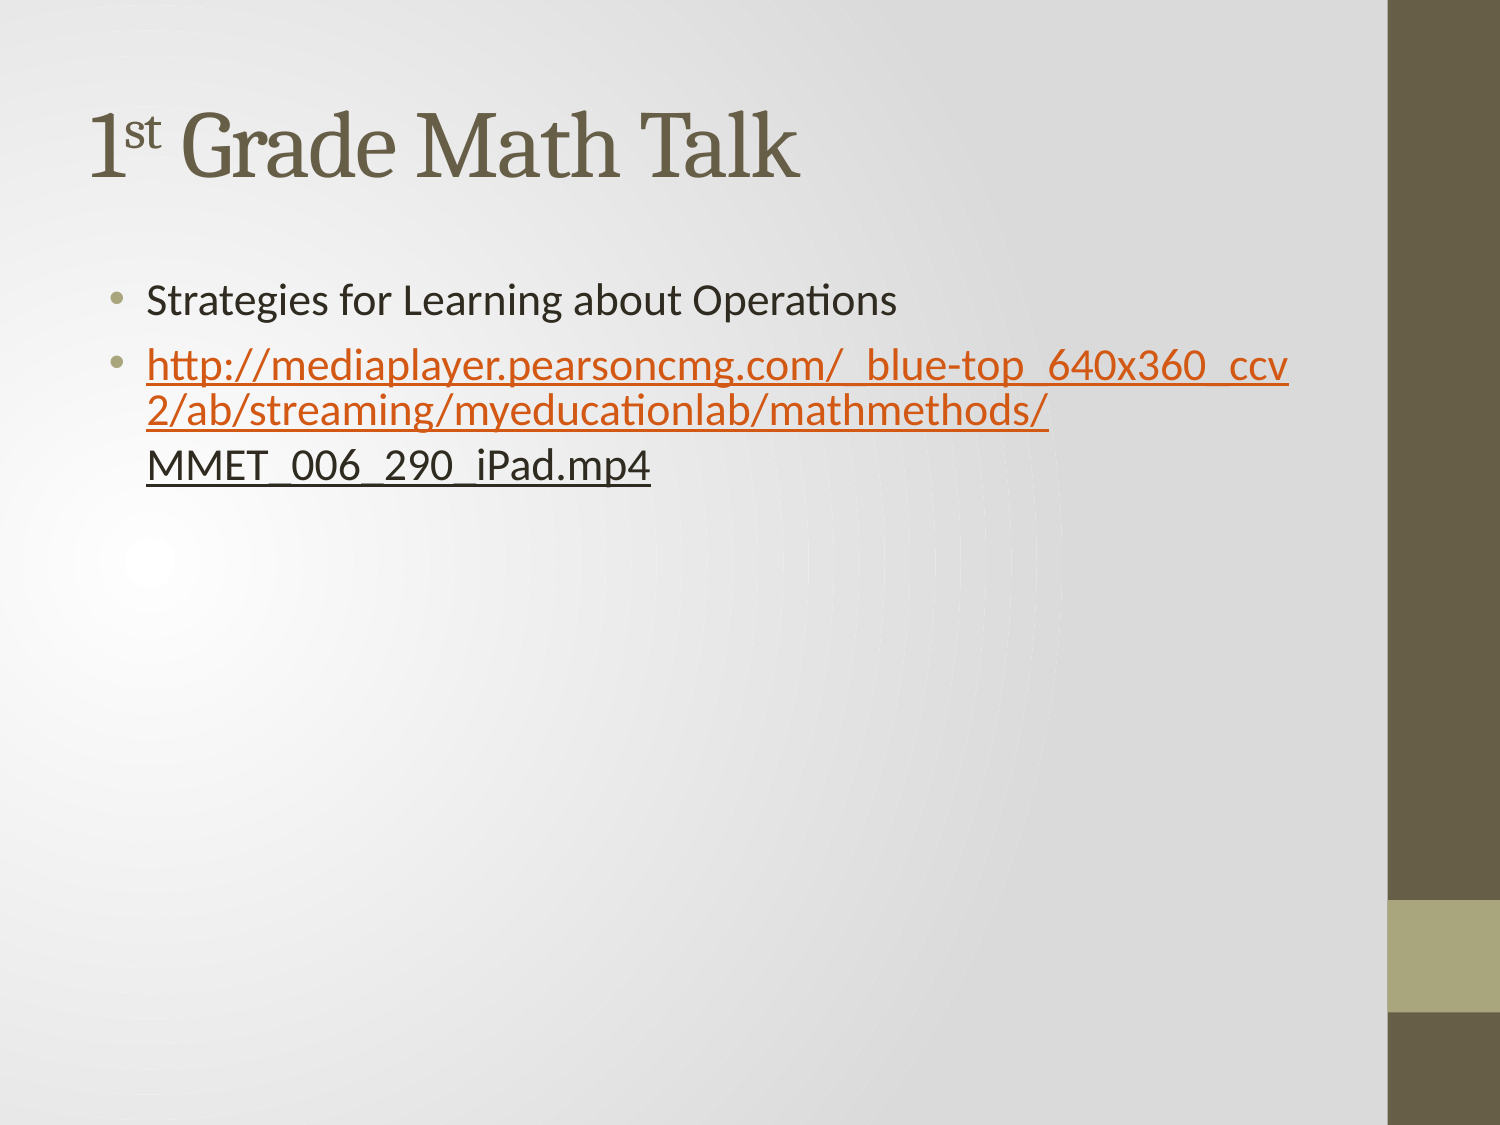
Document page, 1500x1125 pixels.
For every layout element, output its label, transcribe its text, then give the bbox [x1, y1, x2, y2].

list Strategies for Learning about Operations http://mediaplayer.pearsoncmg.com/_blue-top_640x360_ccv2/ab/streaming/myeducationlab/mathmethods/MMET_006_290_iPad.mp4 [75, 262, 1325, 1050]
title 1st Grade Math Talk [75, 45, 1325, 233]
